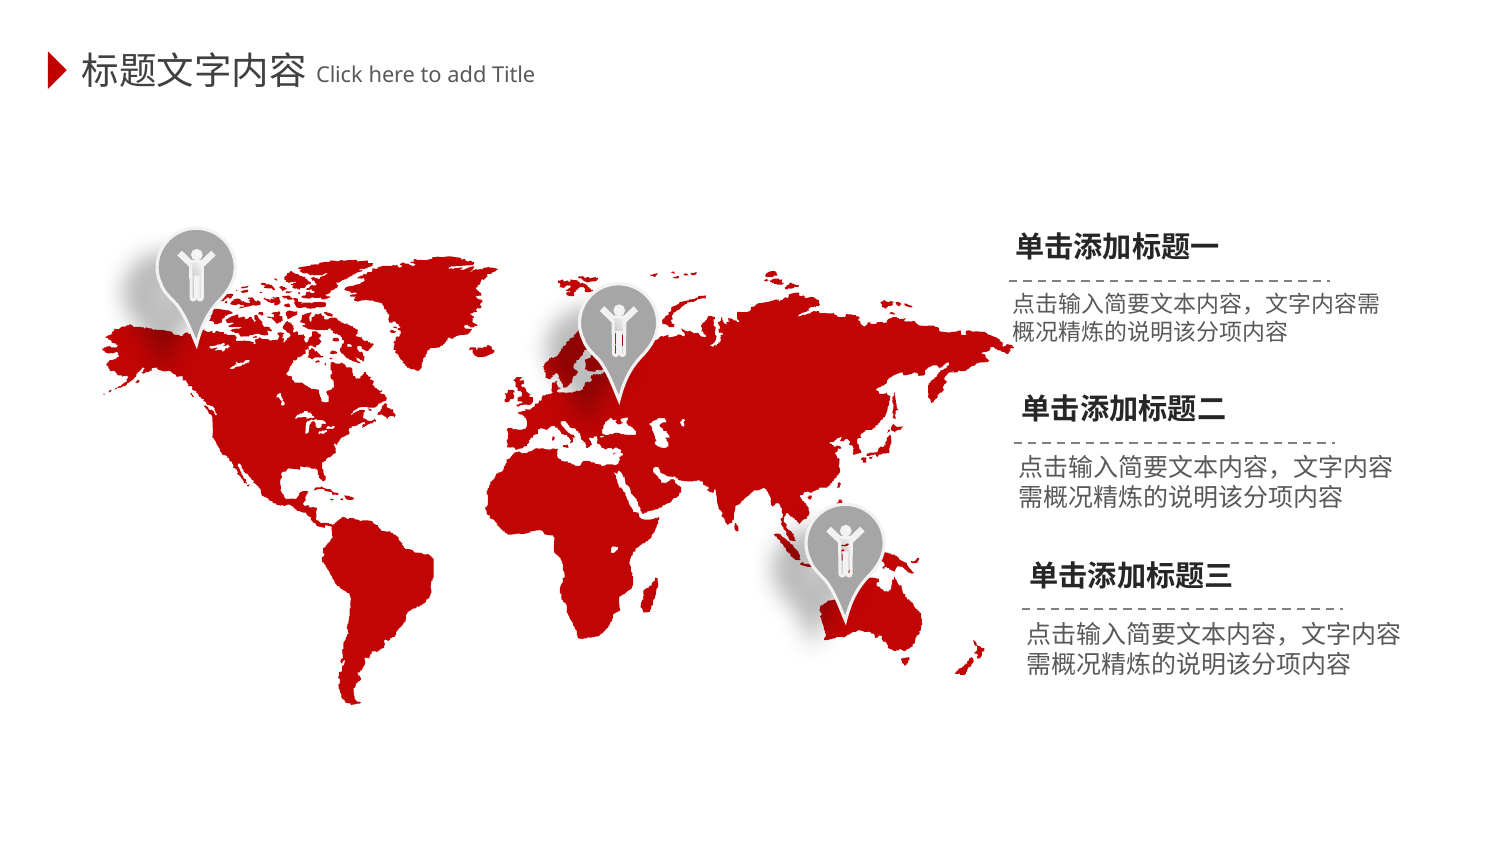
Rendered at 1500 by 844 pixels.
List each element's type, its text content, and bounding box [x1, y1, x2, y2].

text_box 单击添加标题二 [1015, 382, 1242, 433]
text_box [157, 227, 235, 256]
text_box 点击输入简要文本内容，文字内容需概况精炼的说明该分项内容 [1015, 611, 1424, 686]
text_box 点击输入简要文本内容，文字内容需概况精炼的说明该分项内容 [1015, 444, 1412, 519]
text_box 点击输入简要文本内容，文字内容需概况精炼的说明该分项内容 [1015, 282, 1409, 353]
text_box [48, 39, 558, 101]
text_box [101, 256, 1015, 706]
text_box 单击添加标题三 [1015, 549, 1250, 600]
text_box 单击添加标题一 [1000, 220, 1235, 271]
